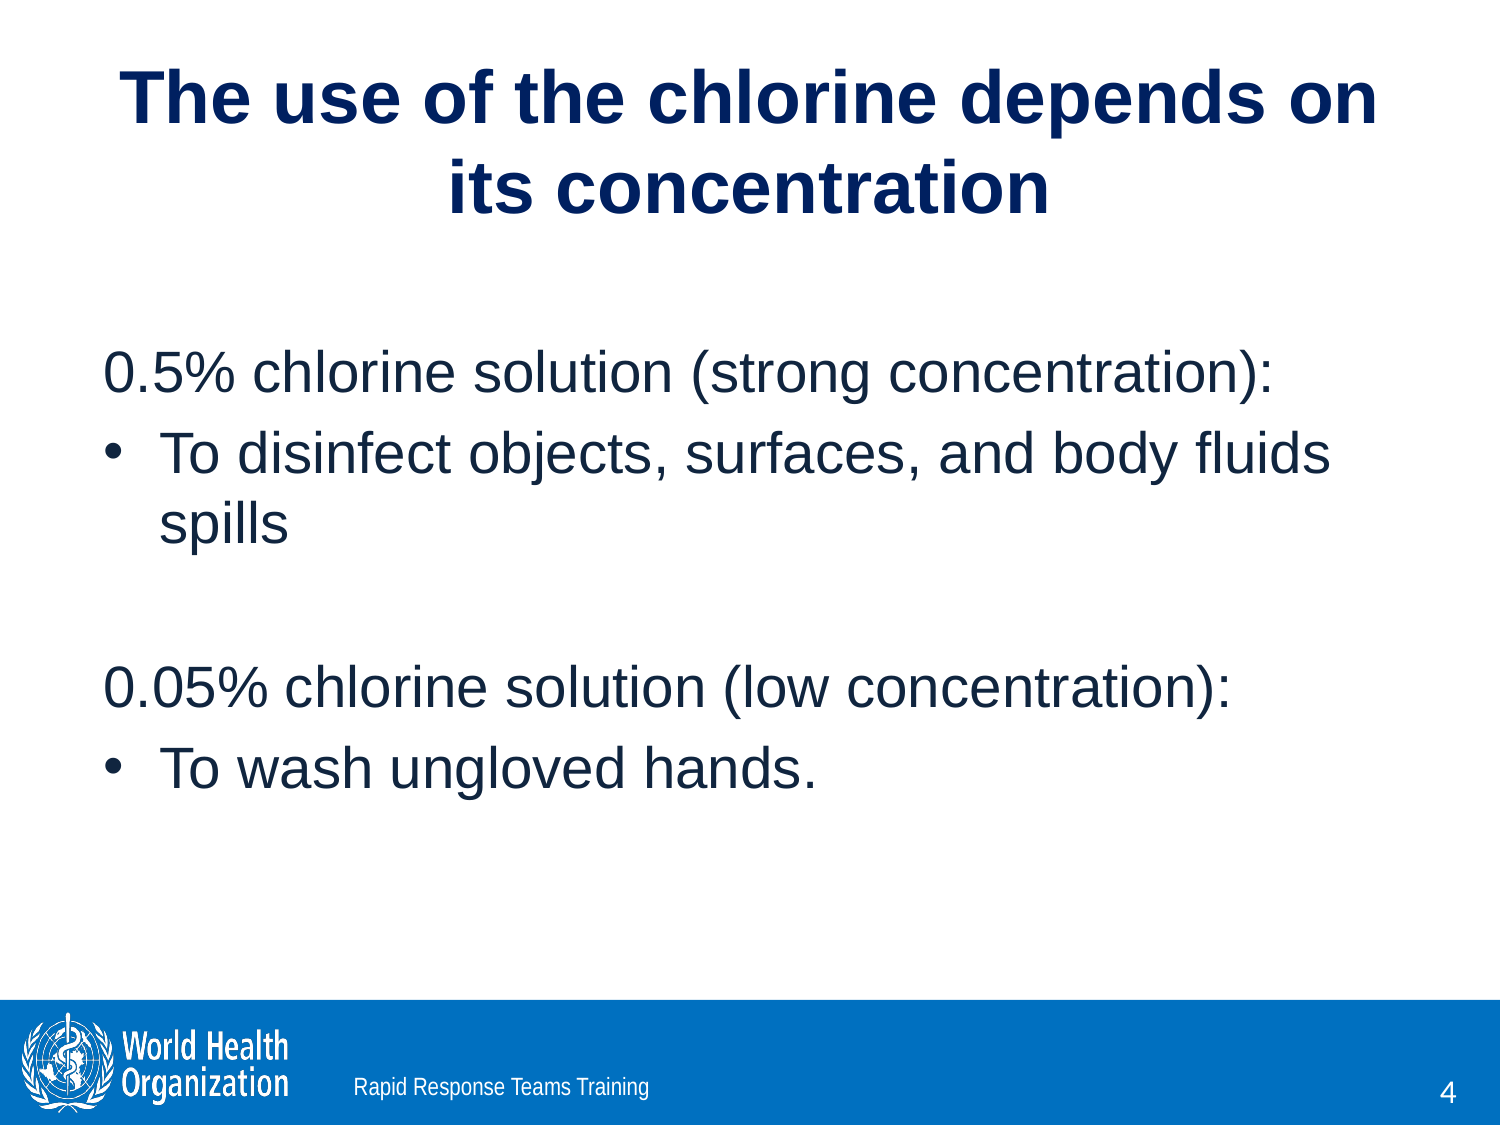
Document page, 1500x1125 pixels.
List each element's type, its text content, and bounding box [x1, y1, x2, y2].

title The use of the chlorine depends on its concentration [75, 45, 1425, 233]
picture [21, 1012, 288, 1113]
list 0.5% chlorine solution (strong concentration): To disinfect objects, surfaces, and body fluids spills 0.05% chlorine solution (low concentration): To wash ungloved hands. [88, 326, 1439, 963]
